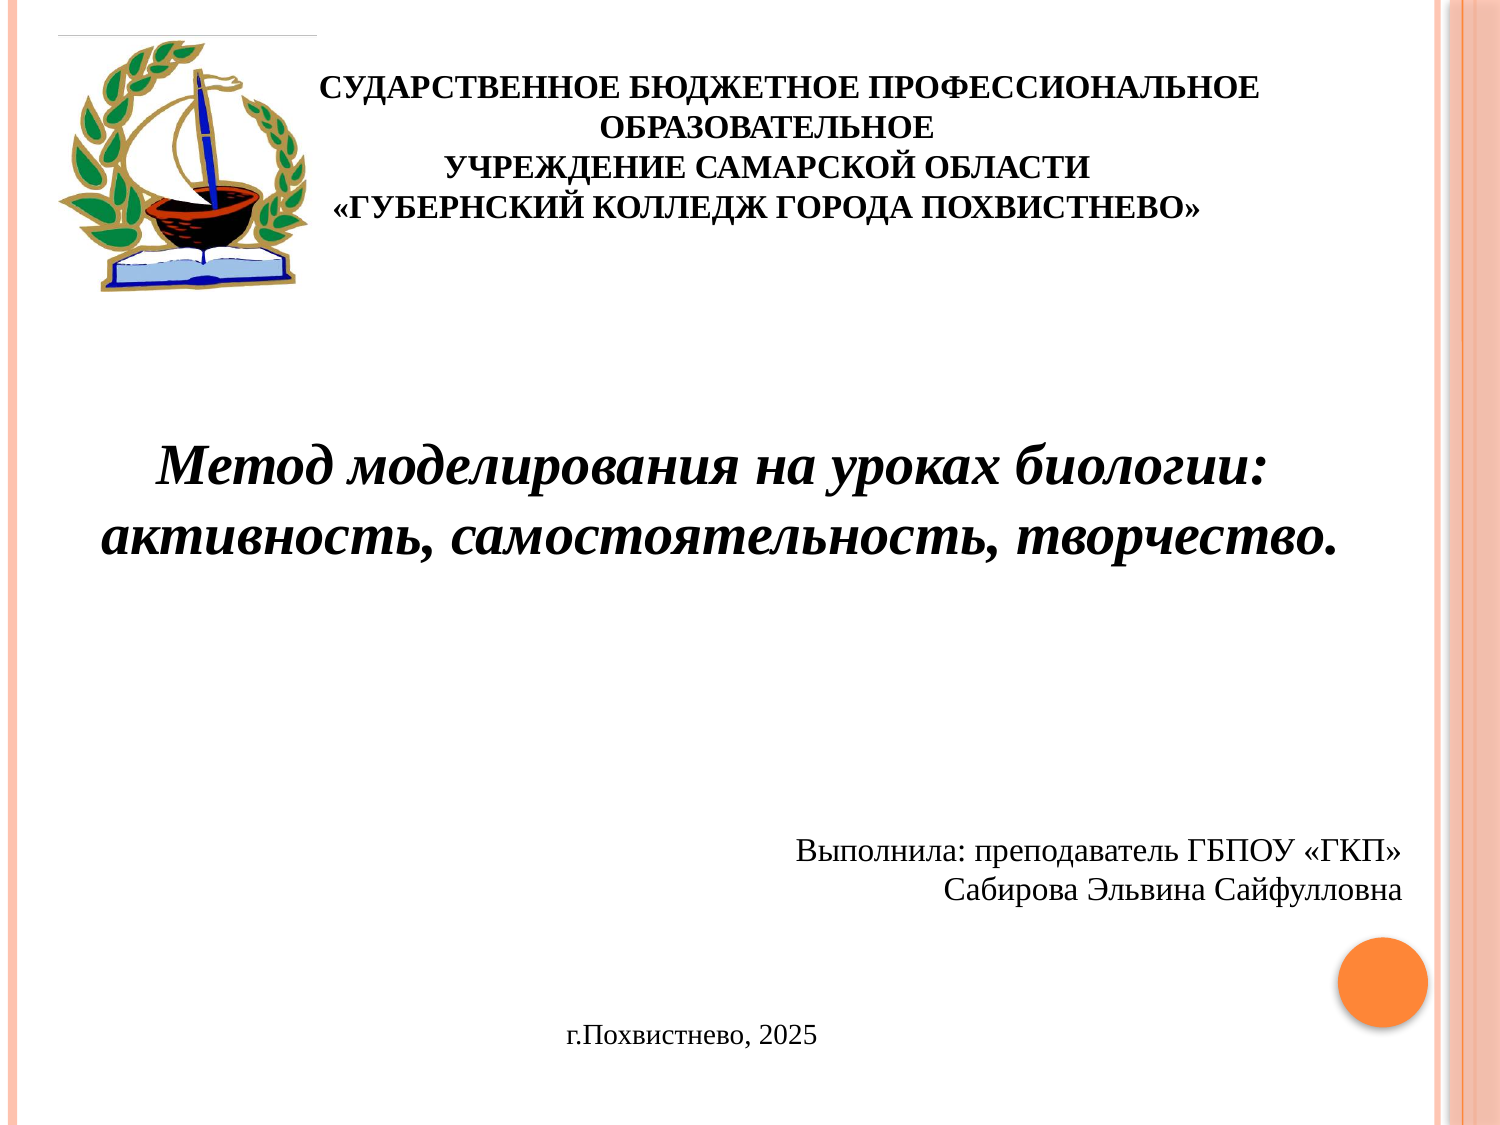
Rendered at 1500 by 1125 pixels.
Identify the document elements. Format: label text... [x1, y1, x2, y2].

title Государственное бюджетное профессиональное образовательное учреждение Самарской области «Губернский колледж города Похвистнево» [234, 23, 1300, 233]
text_box Выполнила: преподаватель ГБПОУ «ГКП» Сабирова Эльвина Сайфулловна [667, 820, 1418, 915]
text_box Метод моделирования на уроках биологии: активность, самостоятельность, творчество. [58, 418, 1383, 574]
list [57, 34, 317, 292]
text_box г.Похвистнево, 2025 [551, 1007, 833, 1058]
